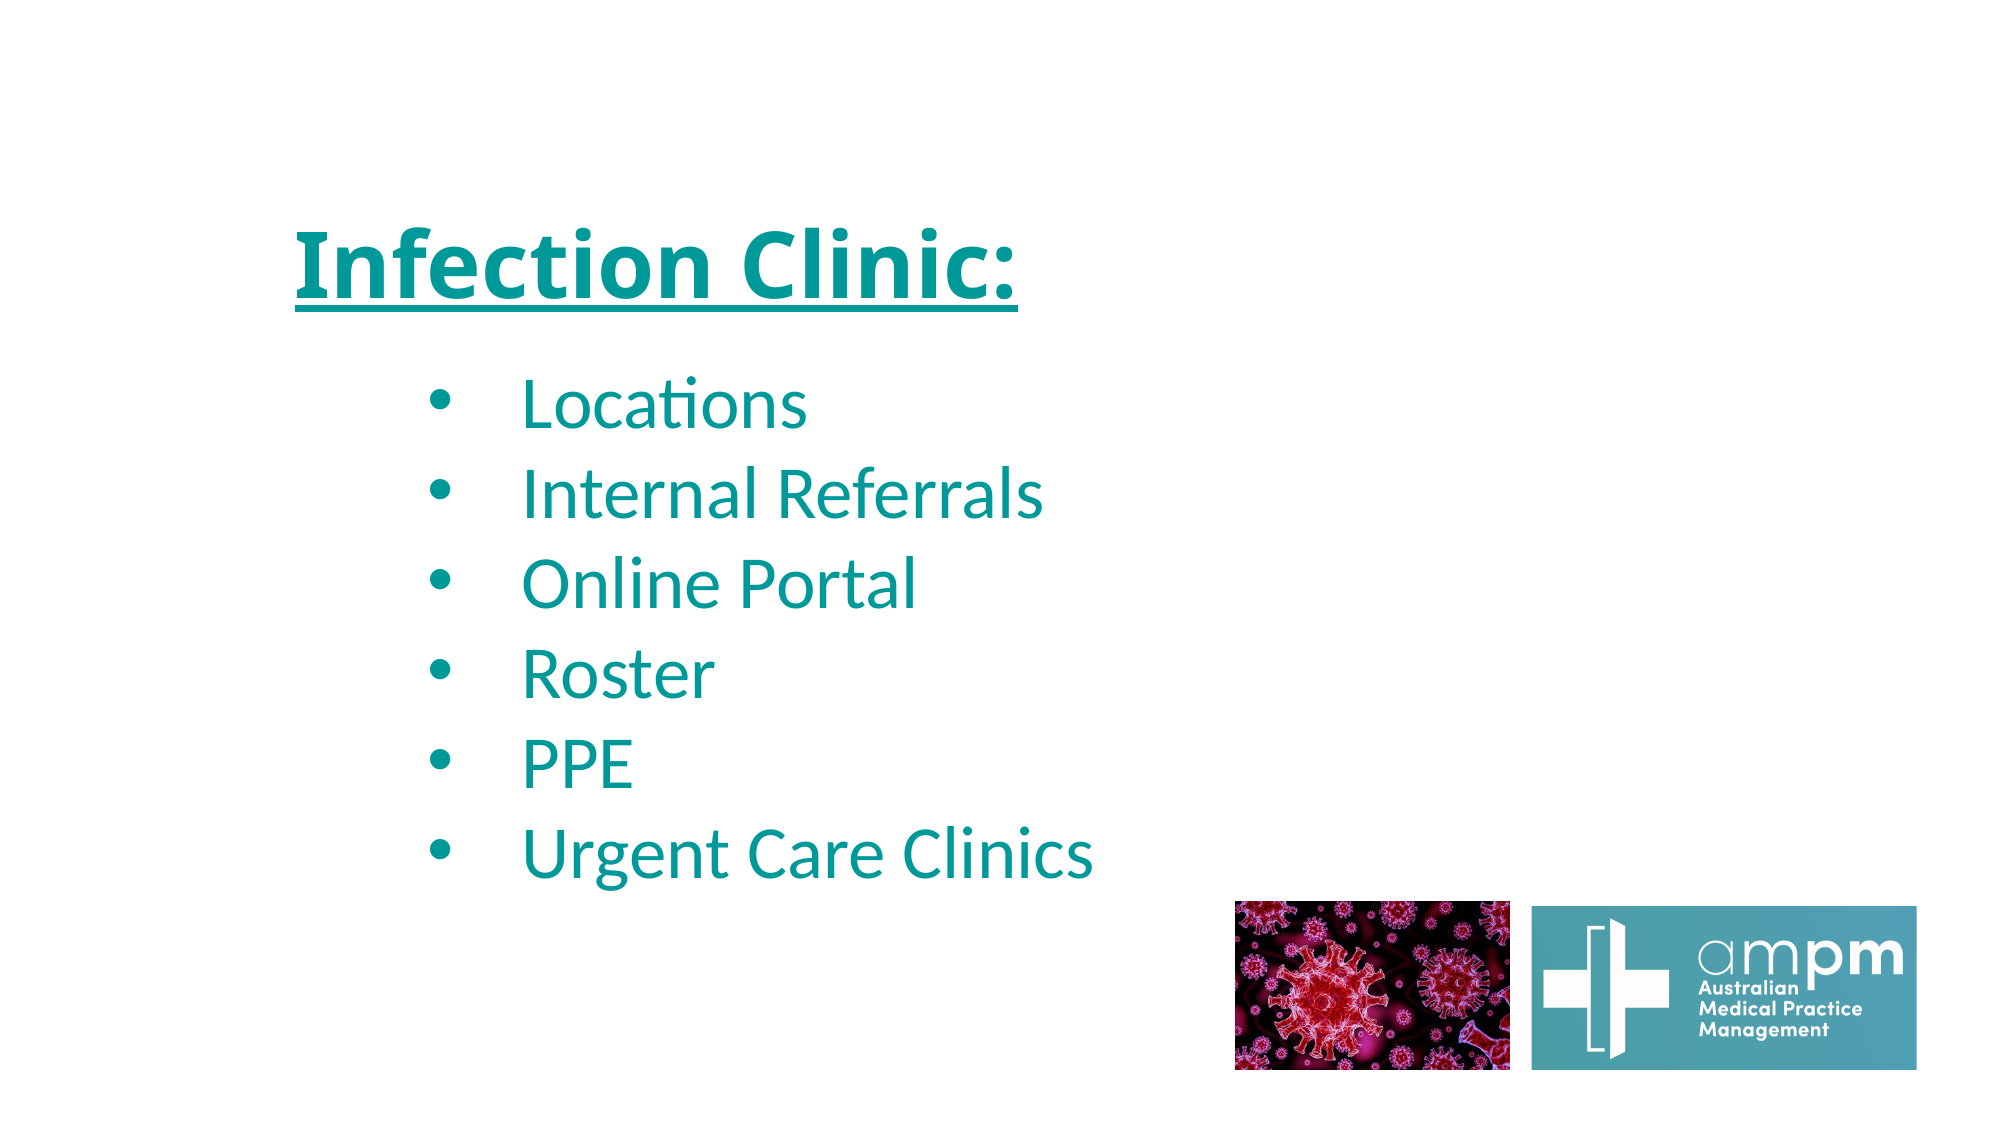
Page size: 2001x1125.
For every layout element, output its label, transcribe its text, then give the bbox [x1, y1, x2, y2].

picture [1531, 906, 1917, 1070]
title Infection Clinic: [279, 162, 1113, 327]
picture [1234, 901, 1510, 1070]
text_box Locations Internal Referrals Online Portal Roster PPE Urgent Care Clinics [413, 345, 1224, 901]
